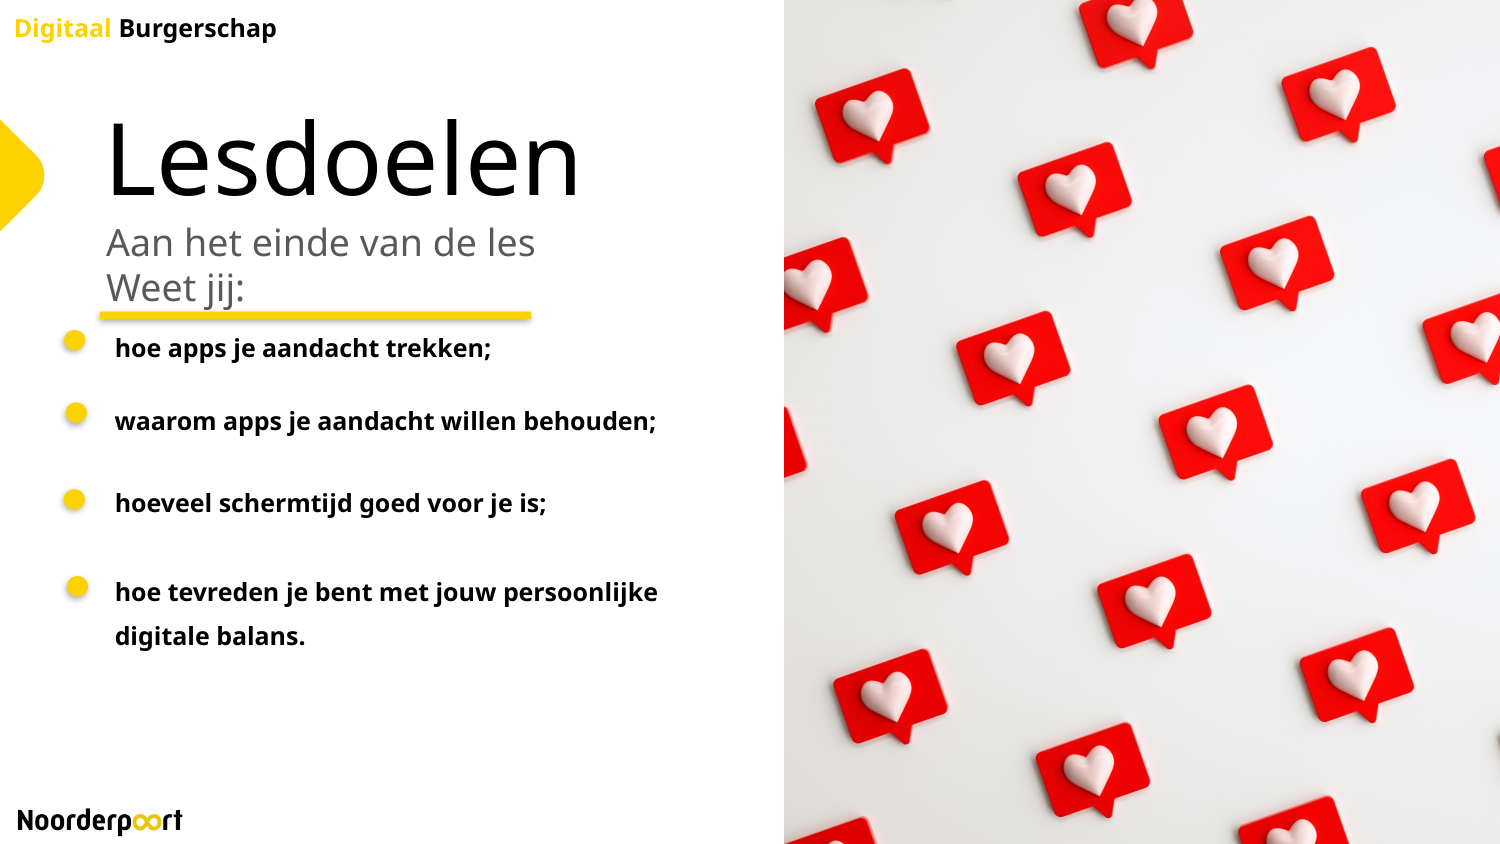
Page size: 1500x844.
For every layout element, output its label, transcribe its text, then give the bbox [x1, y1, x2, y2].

text_box [63, 488, 86, 511]
text_box Digitaal Burgerschap [0, 4, 314, 50]
text_box hoe tevreden je bent met jouw persoonlijke digitale balans. [99, 553, 730, 659]
text_box [66, 575, 89, 598]
text_box [63, 329, 87, 352]
text_box [99, 311, 532, 320]
text_box hoe apps je aandacht trekken; [99, 310, 571, 371]
text_box [0, 99, 47, 215]
picture [784, 0, 1500, 844]
picture [16, 807, 183, 838]
text_box Aan het einde van de les Weet jij: [91, 211, 584, 316]
text_box waarom apps je aandacht willen behouden; [99, 382, 707, 443]
text_box Lesdoelen [89, 88, 649, 223]
text_box [0, 119, 45, 232]
text_box [65, 401, 88, 424]
text_box hoeveel schermtijd goed voor je is; [99, 465, 593, 526]
